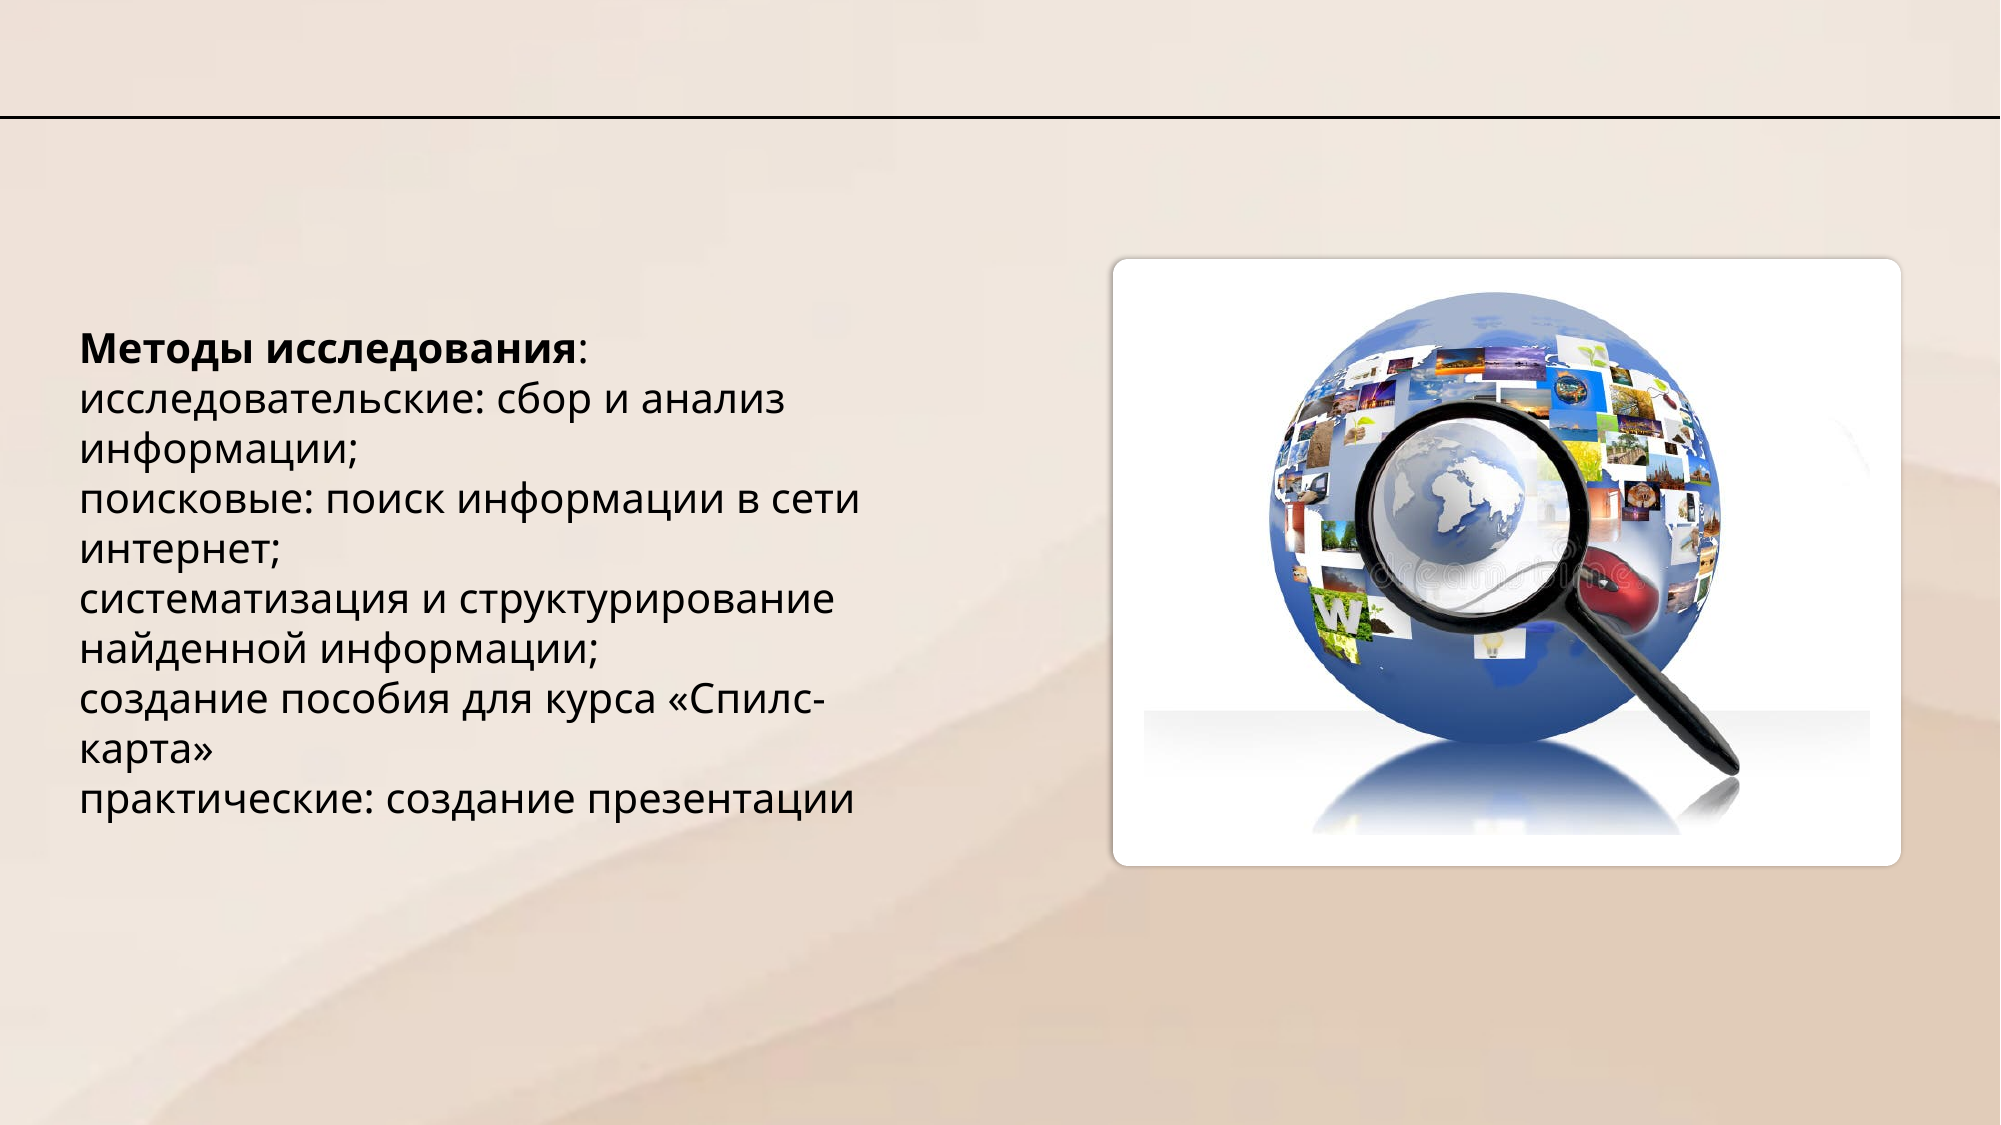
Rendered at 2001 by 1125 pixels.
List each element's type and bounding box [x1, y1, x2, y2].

list [0, 119, 2000, 1125]
list [0, 0, 2000, 117]
picture [1143, 289, 1871, 836]
